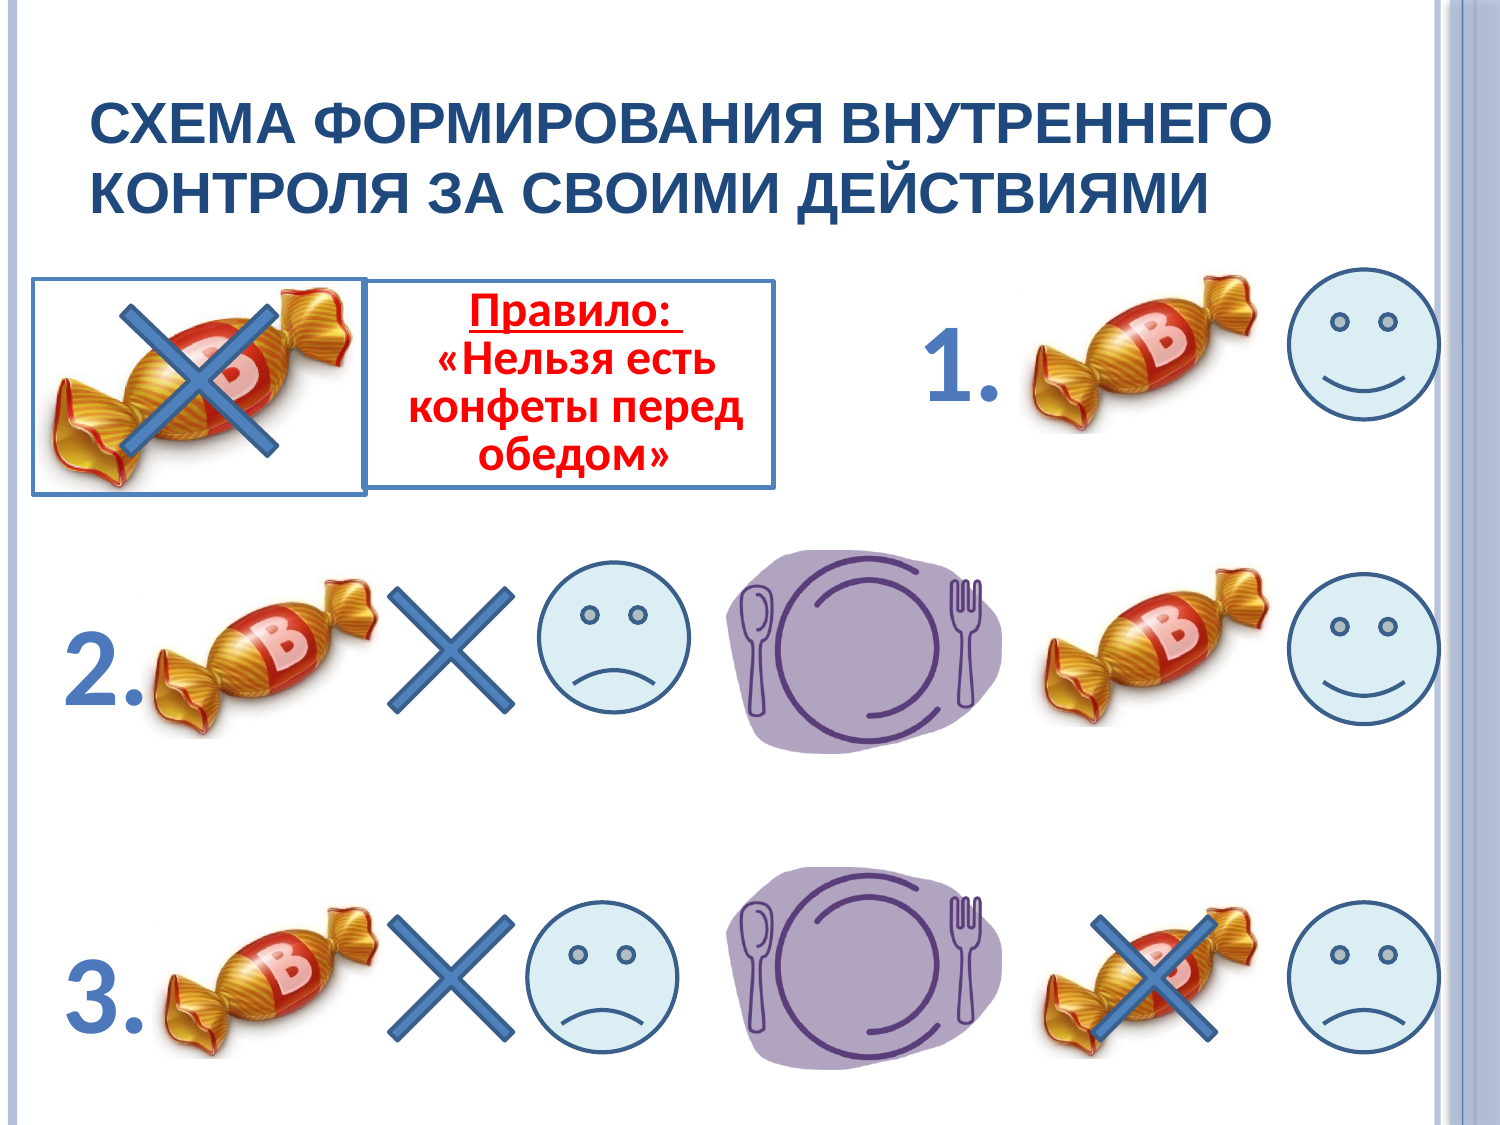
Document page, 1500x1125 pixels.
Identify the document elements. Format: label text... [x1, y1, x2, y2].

picture [151, 901, 388, 1060]
text_box 1. [902, 281, 1013, 432]
picture [34, 280, 364, 493]
picture [140, 573, 388, 739]
title Схема формирования внутреннего контроля за своими действиями [75, 45, 1300, 233]
text_box [1286, 572, 1442, 727]
text_box [1286, 267, 1442, 422]
text_box [394, 586, 516, 715]
text_box [395, 914, 516, 1043]
text_box Правило: «Нельзя есть конфеты перед обедом» [367, 281, 774, 488]
text_box [525, 900, 680, 1055]
picture [1018, 268, 1267, 434]
text_box [1286, 900, 1442, 1055]
picture [726, 866, 1002, 1070]
picture [1030, 561, 1278, 727]
picture [1030, 901, 1267, 1060]
text_box 2. [47, 585, 134, 736]
text_box [536, 560, 692, 715]
picture [726, 550, 1002, 754]
text_box 3. [47, 913, 147, 1064]
